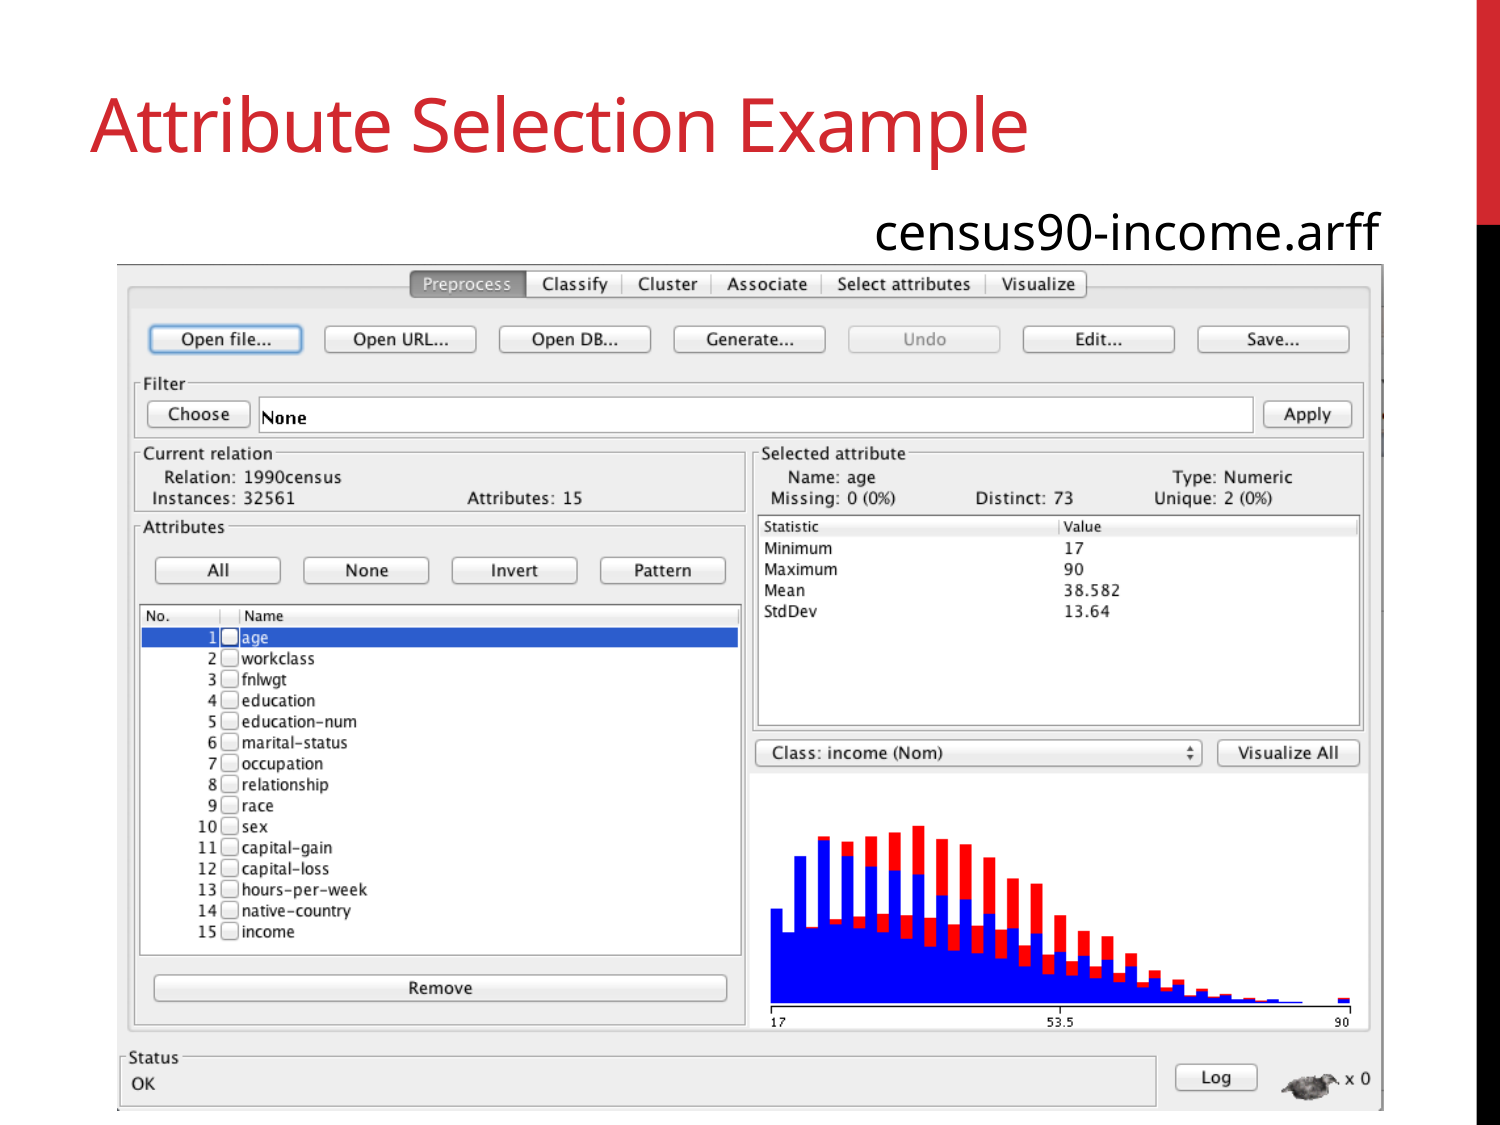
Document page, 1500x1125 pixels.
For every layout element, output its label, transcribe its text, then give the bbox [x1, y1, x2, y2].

picture [117, 264, 1384, 1111]
text_box census90-income.arff [859, 192, 1395, 268]
title Attribute Selection Example [75, 25, 1325, 175]
